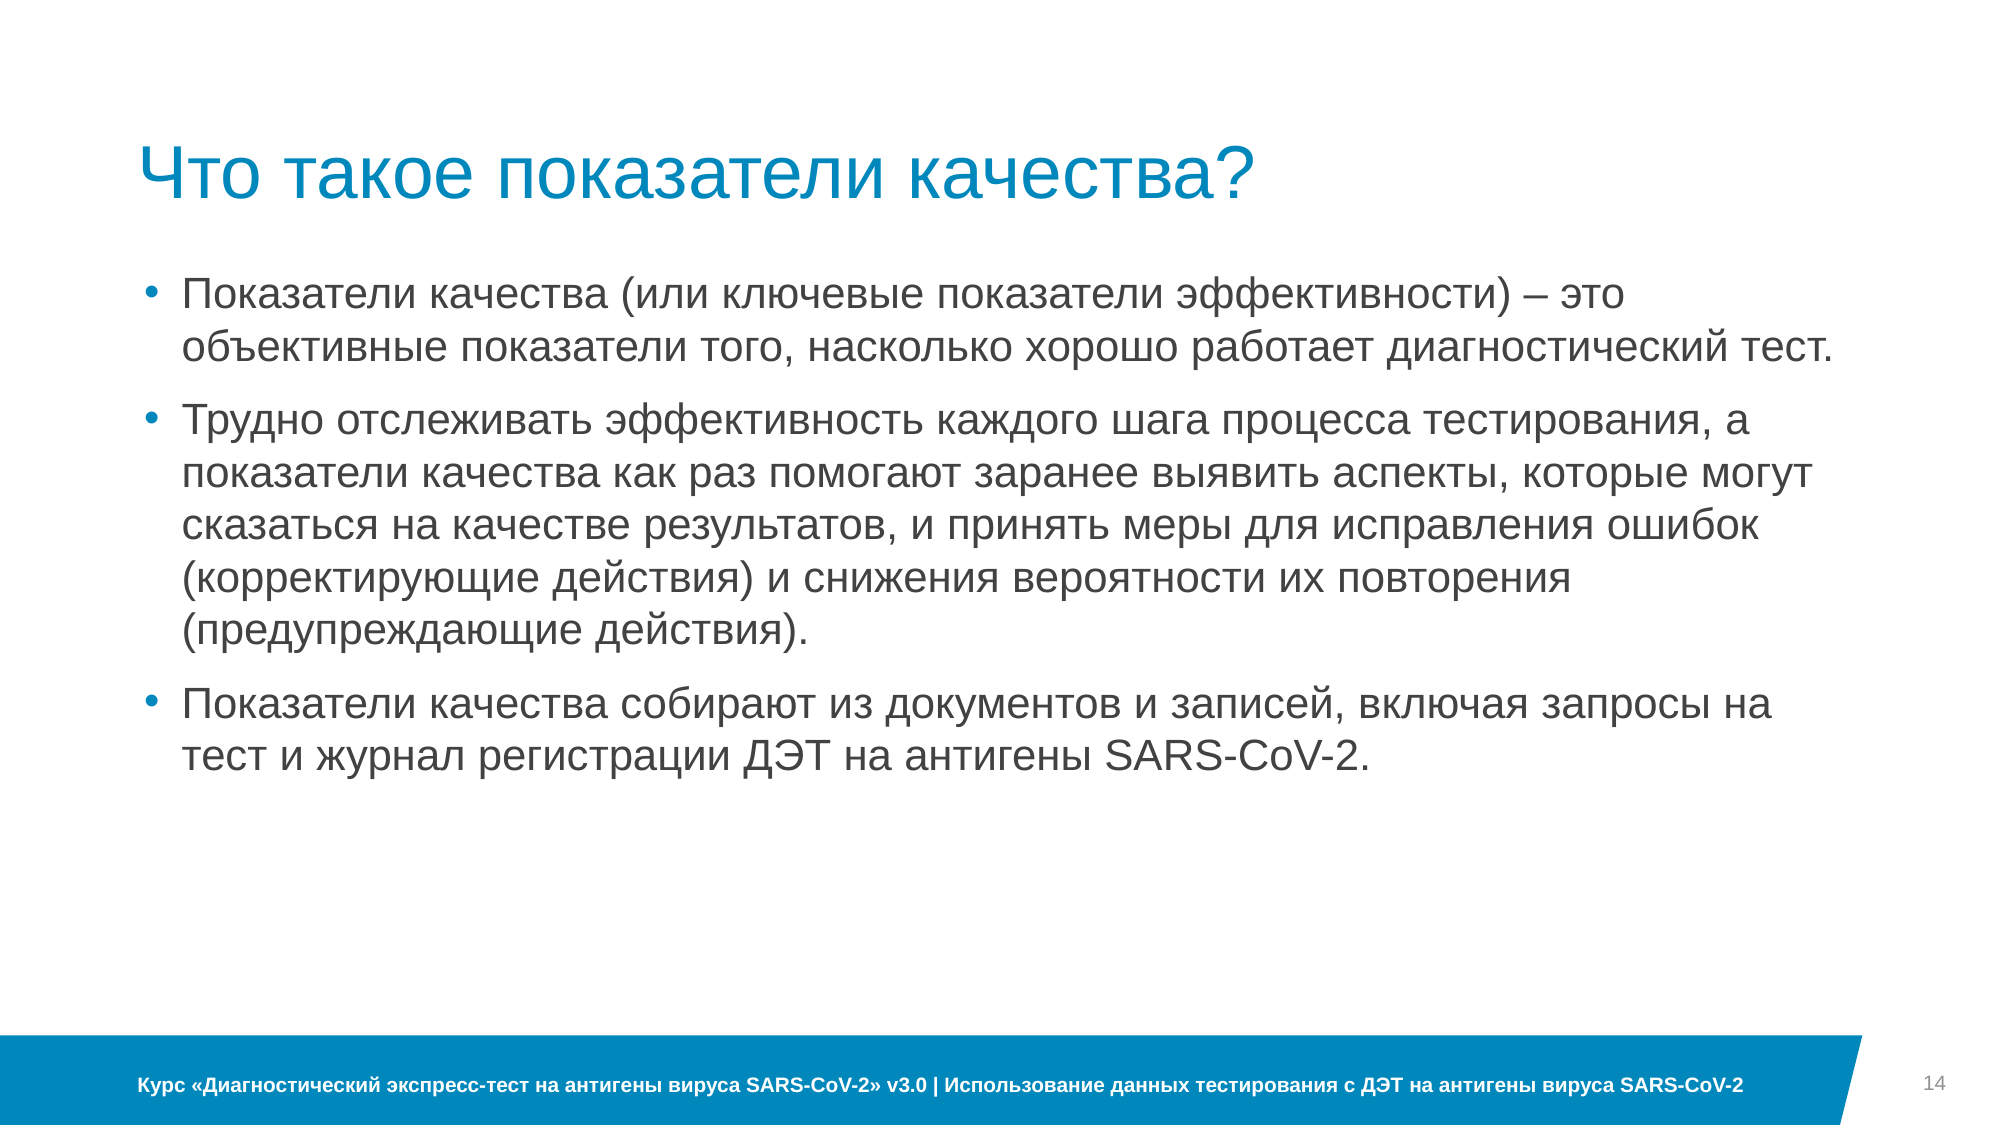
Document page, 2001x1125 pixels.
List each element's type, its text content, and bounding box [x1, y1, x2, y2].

text_box Показатели качества (или ключевые показатели эффективности) – это объективные показатели того, насколько хорошо работает диагностический тест. Трудно отслеживать эффективность каждого шага процесса тестирования, а показатели качества как раз помогают заранее выявить аспекты, которые могут сказаться на качестве результатов, и принять меры для исправления ошибок (корректирующие действия) и снижения вероятности их повторения (предупреждающие действия). Показатели качества собирают из документов и записей, включая запросы на тест и журнал регистрации ДЭТ на антигены SARS-CoV-2. [129, 257, 1863, 987]
slide_number 14 [1862, 1035, 1947, 1125]
footer Курс «Диагностический экспресс-тест на антигены вируса SARS-CoV-2» v3.0 | Использование данных тестирования с ДЭТ на антигены вируса SARS-CoV-2 [137, 1042, 1815, 1125]
title Что такое показатели качества? [137, 59, 1863, 215]
